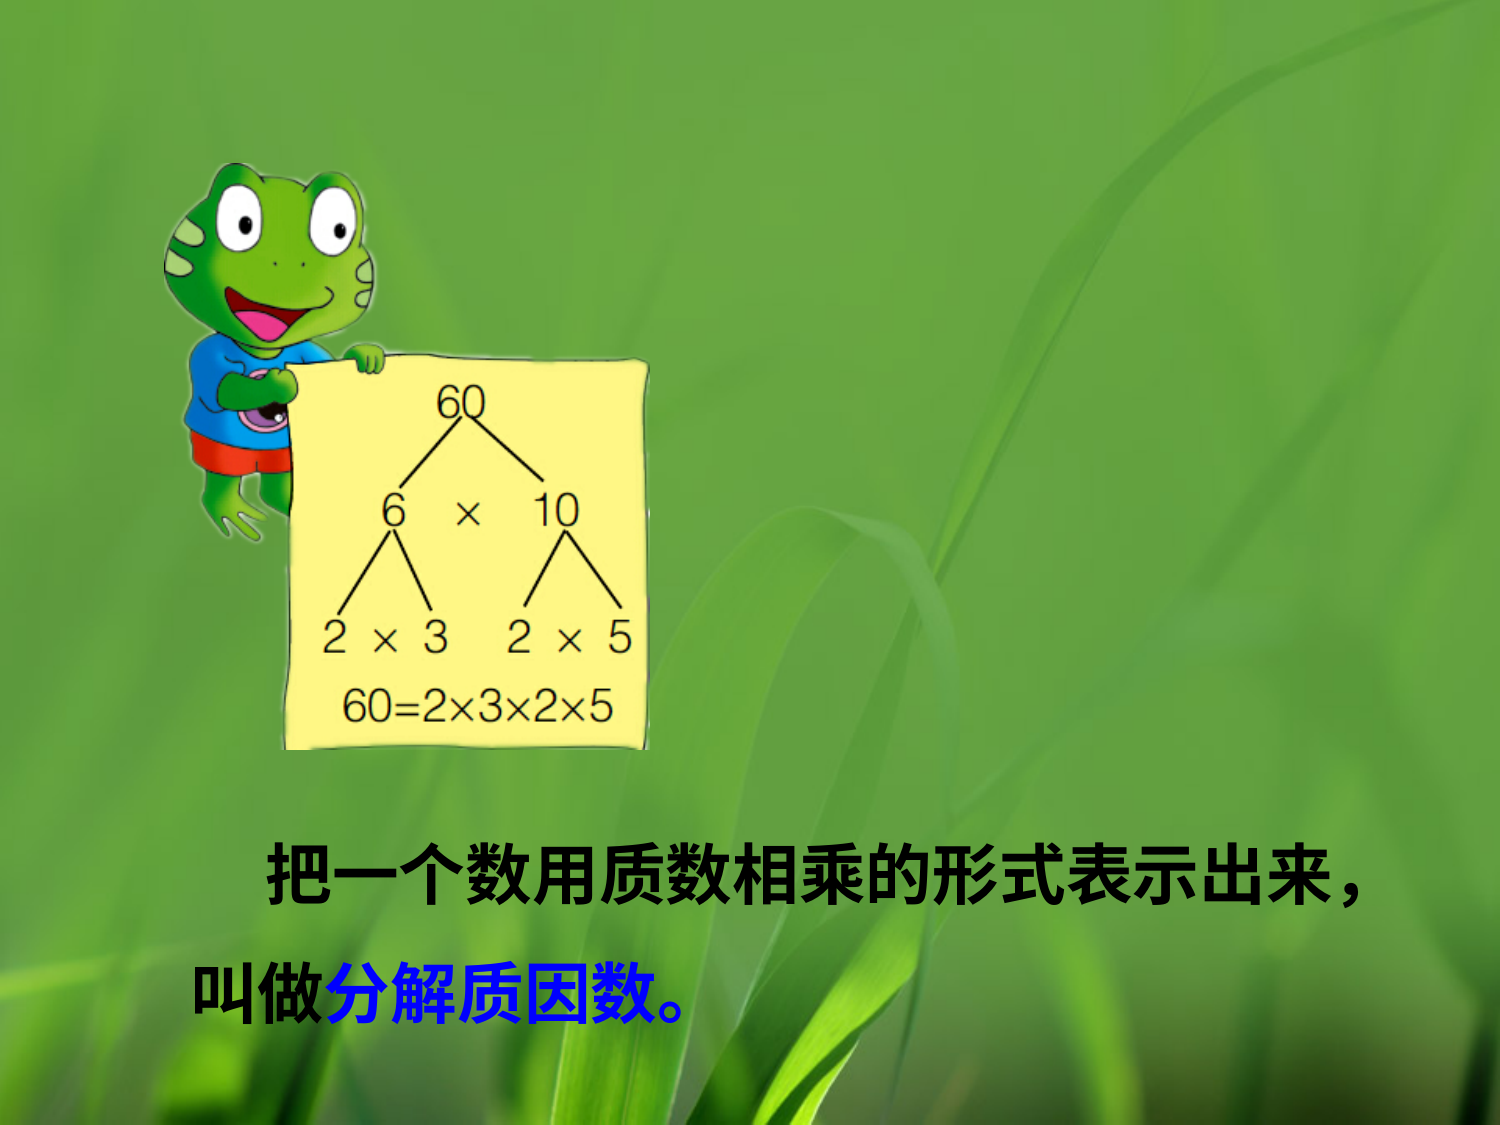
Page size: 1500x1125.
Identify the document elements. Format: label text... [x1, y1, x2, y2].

picture [0, 0, 1500, 1125]
text_box 把一个数用质数相乘的形式表示出来，叫做分解质因数。 [175, 785, 1395, 1040]
